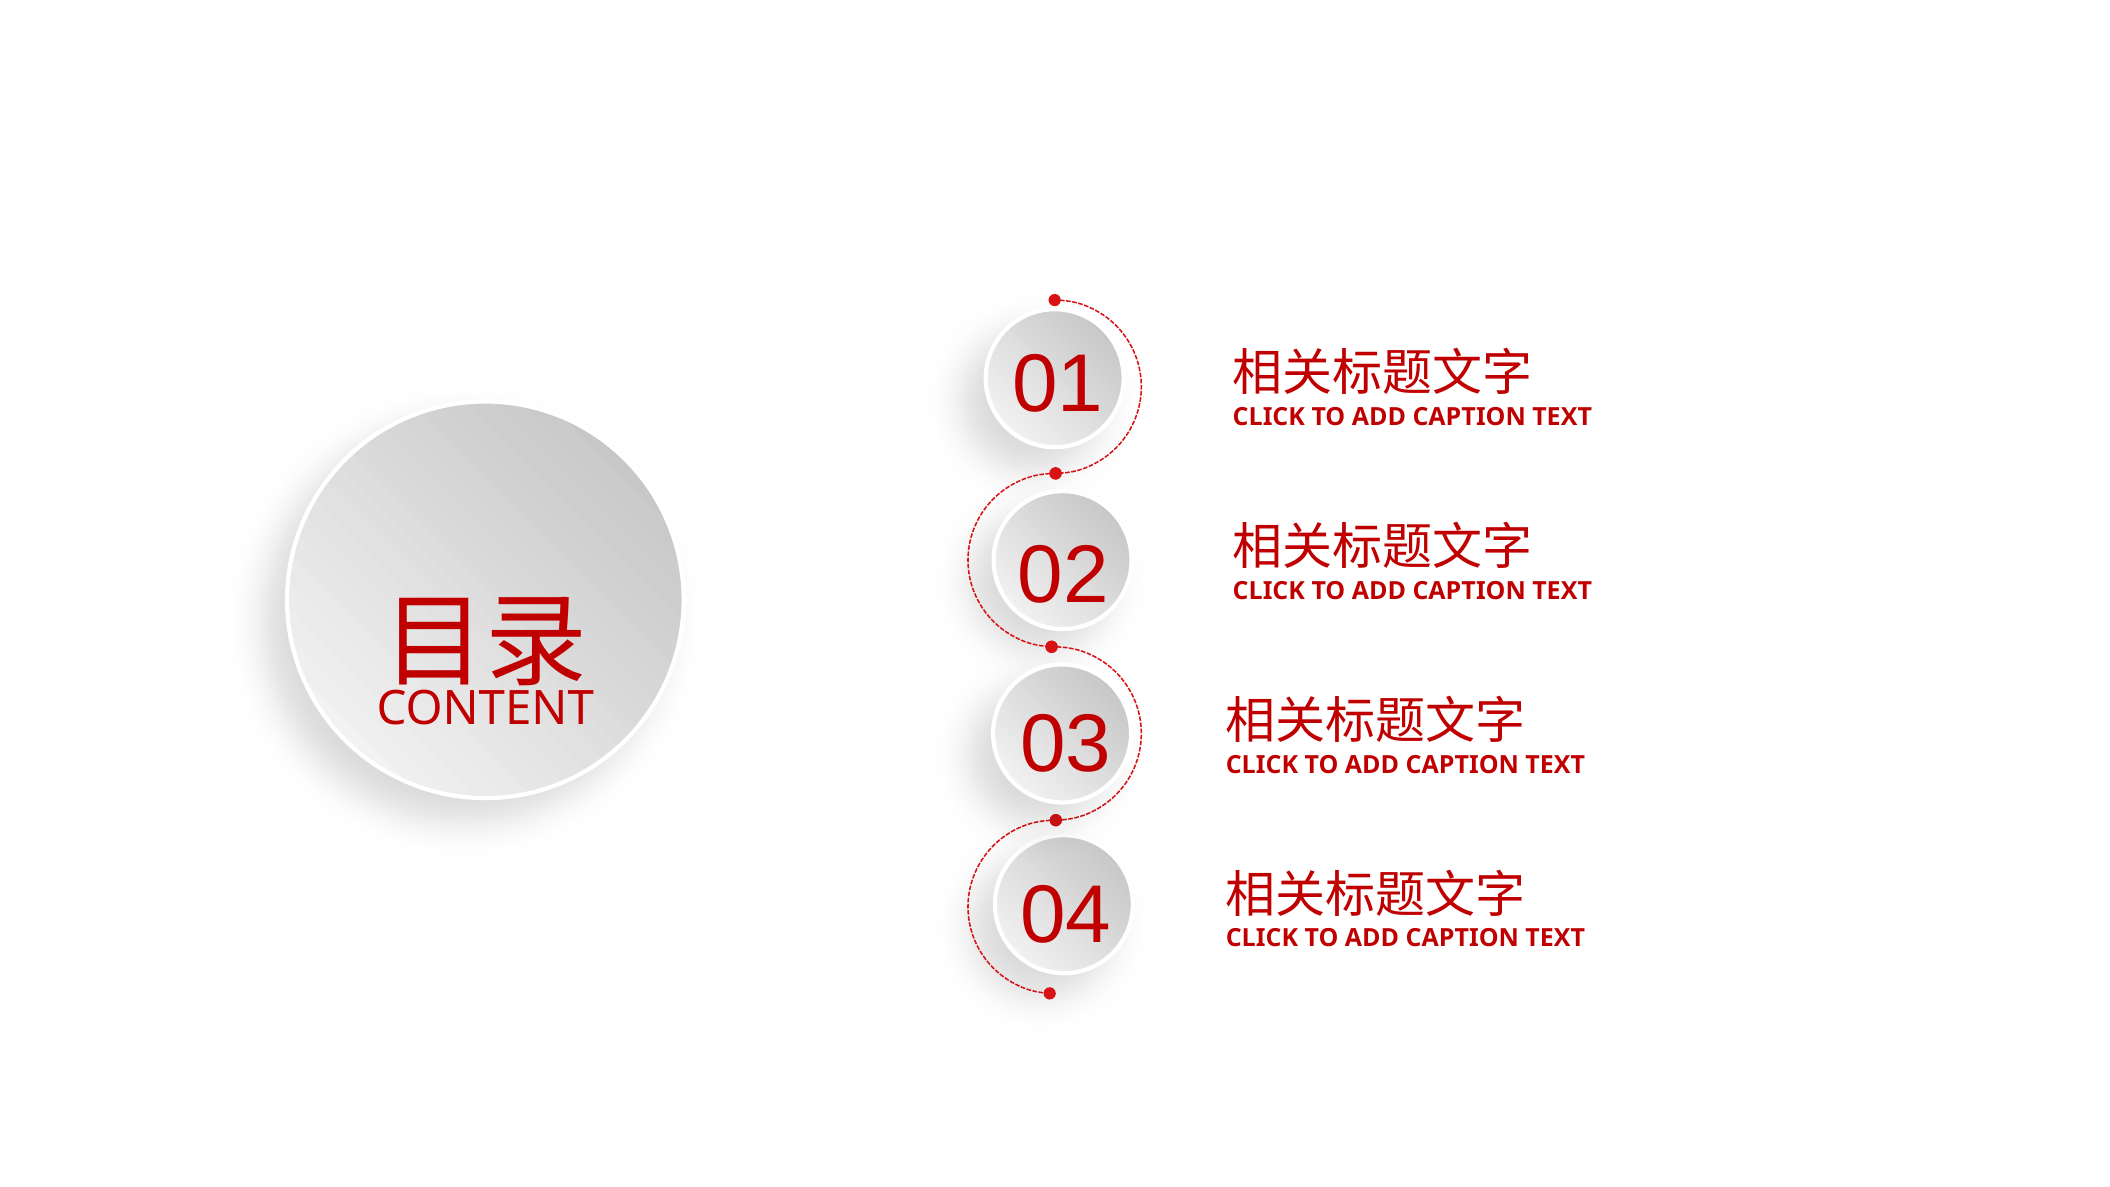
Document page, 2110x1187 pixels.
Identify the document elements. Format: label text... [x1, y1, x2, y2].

text_box 相关标题文字 CLICK TO ADD CAPTION TEXT [1211, 854, 1601, 960]
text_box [967, 300, 1142, 994]
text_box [993, 664, 1132, 803]
text_box [285, 400, 685, 800]
text_box 相关标题文字 CLICK TO ADD CAPTION TEXT [1217, 507, 1608, 612]
text_box 相关标题文字 CLICK TO ADD CAPTION TEXT [1217, 333, 1608, 439]
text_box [351, 461, 619, 729]
text_box 相关标题文字 CLICK TO ADD CAPTION TEXT [1211, 680, 1601, 786]
